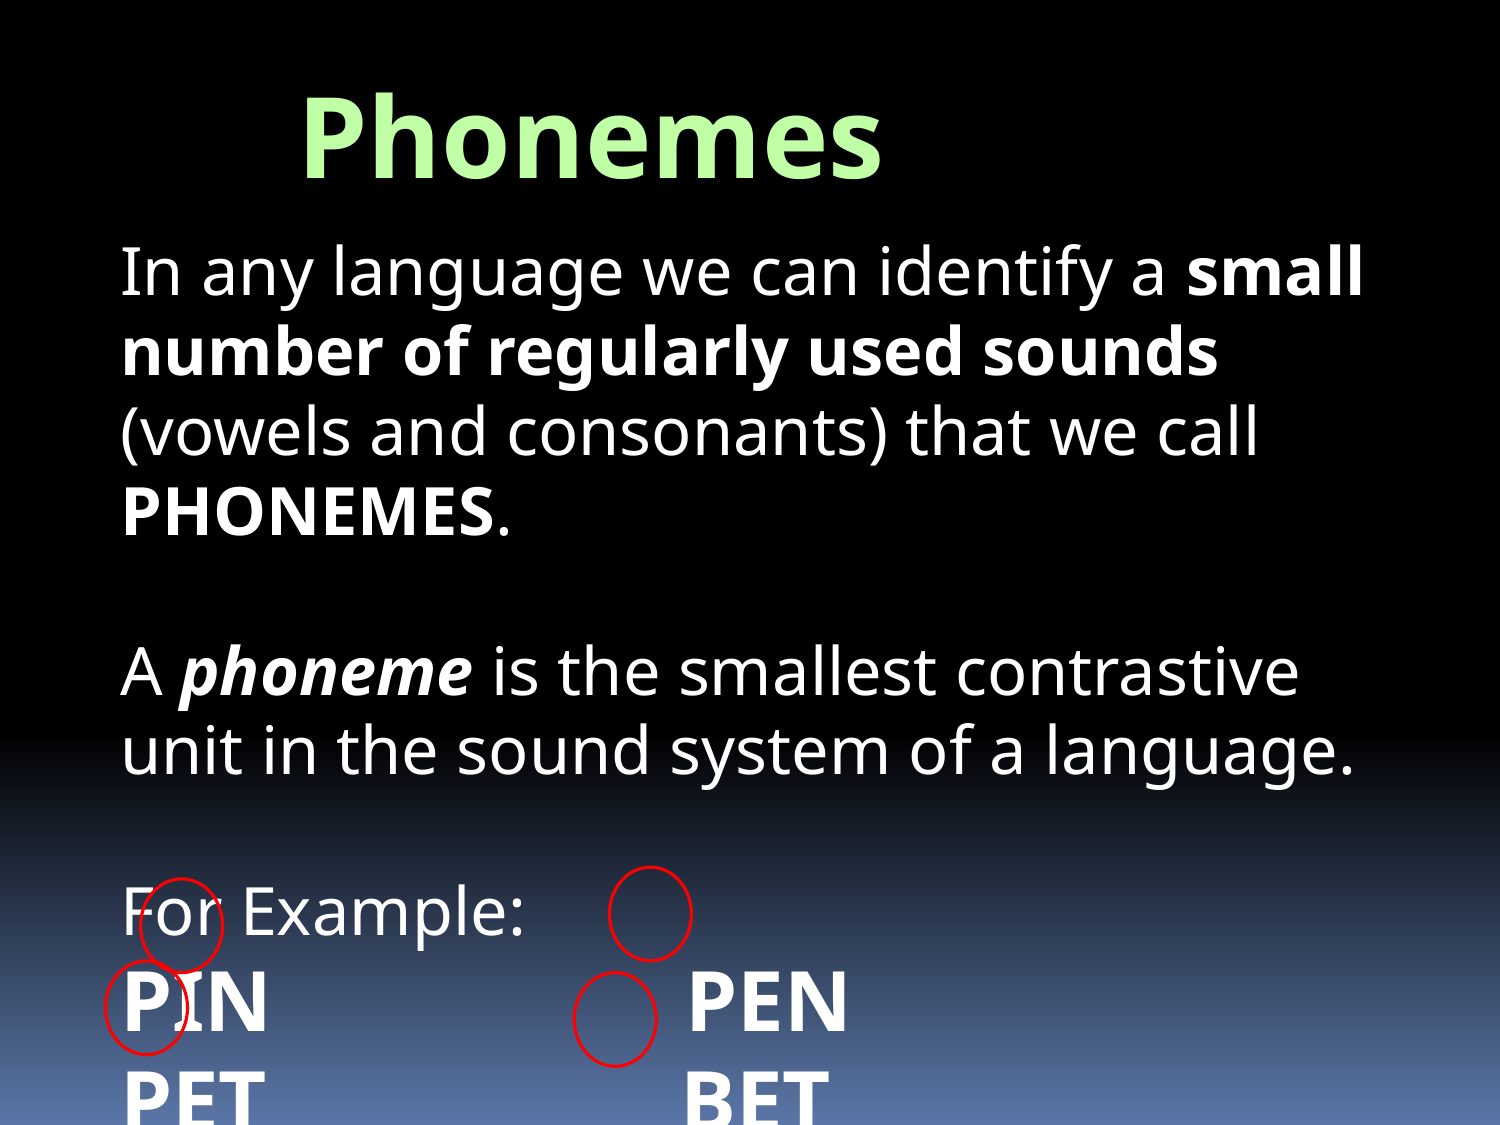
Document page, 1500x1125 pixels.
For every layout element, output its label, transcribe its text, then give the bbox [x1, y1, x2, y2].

text_box Phonemes [281, 58, 900, 209]
text_box In any language we can identify a small number of regularly used sounds (vowels and consonants) that we call PHONEMES. A phoneme is the smallest contrastive unit in the sound system of a language. For Example: PIN PEN PET BET [105, 221, 1430, 1125]
text_box [139, 877, 225, 975]
text_box [103, 959, 190, 1057]
text_box [572, 971, 658, 1068]
text_box [607, 865, 693, 963]
